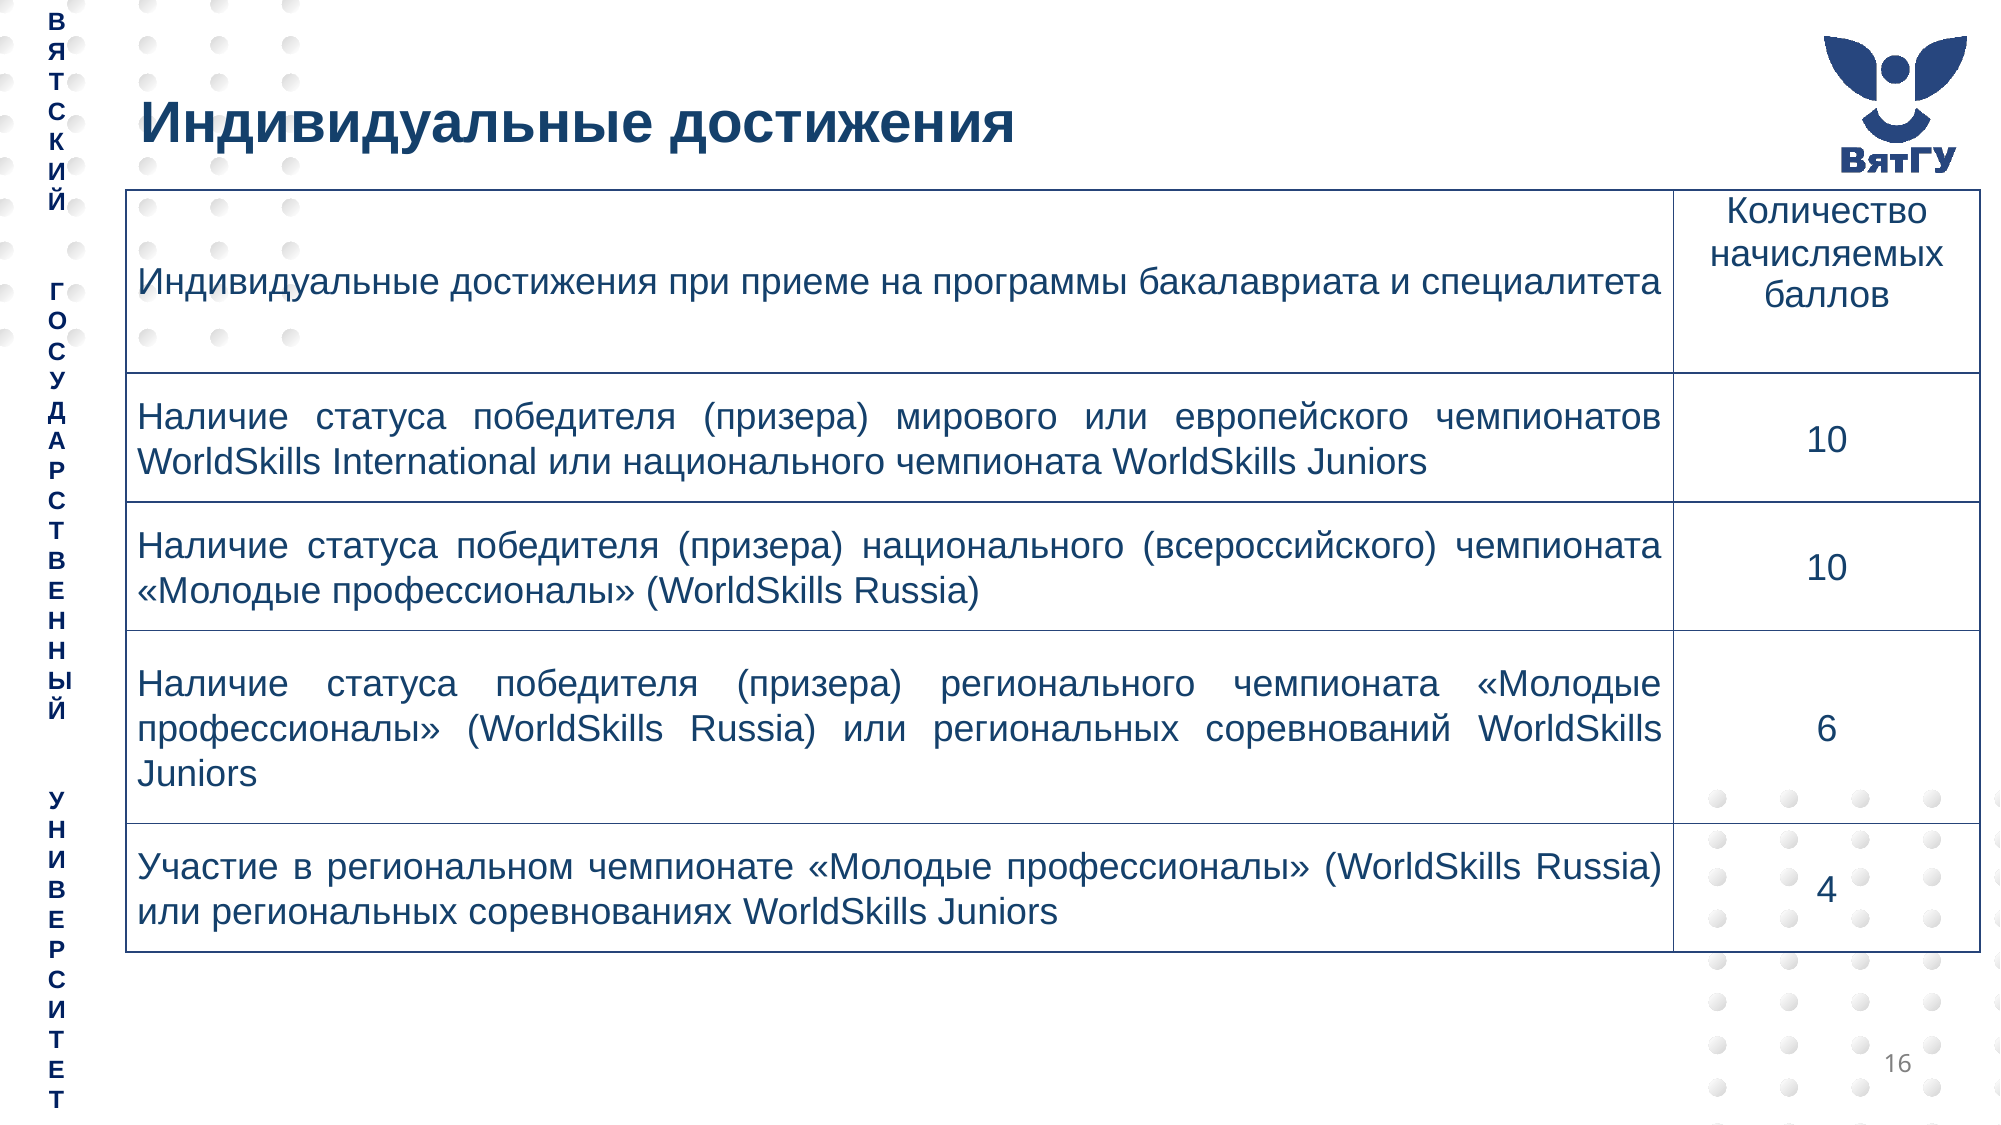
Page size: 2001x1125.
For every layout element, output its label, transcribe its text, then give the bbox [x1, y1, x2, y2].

title Индивидуальные достижения [125, 42, 1898, 207]
slide_number 16 [1815, 1035, 1981, 1095]
picture [1824, 36, 1967, 173]
table_cell 10 [1674, 503, 1979, 630]
table_cell Участие в региональном чемпионате «Молодые профессионалы» (WorldSkills Russia) или региональных соревнованиях WorldSkills Juniors [127, 824, 1673, 951]
table_header Количество начисляемых баллов [1674, 191, 1979, 372]
table_cell 10 [1674, 374, 1979, 501]
table_cell 6 [1674, 631, 1979, 823]
table_header Индивидуальные достижения при приеме на программы бакалавриата и специалитета [127, 207, 1673, 372]
table_cell Наличие статуса победителя (призера) регионального чемпионата «Молодые профессионалы» (WorldSkills Russia) или региональных соревнований WorldSkills Juniors [127, 631, 1673, 823]
table_cell Наличие статуса победителя (призера) мирового или европейского чемпионатов WorldSkills International или национального чемпионата WorldSkills Juniors [127, 374, 1673, 501]
table_cell Наличие статуса победителя (призера) национального (всероссийского) чемпионата «Молодые профессионалы» (WorldSkills Russia) [127, 503, 1673, 630]
table_cell 4 [1674, 824, 1979, 951]
